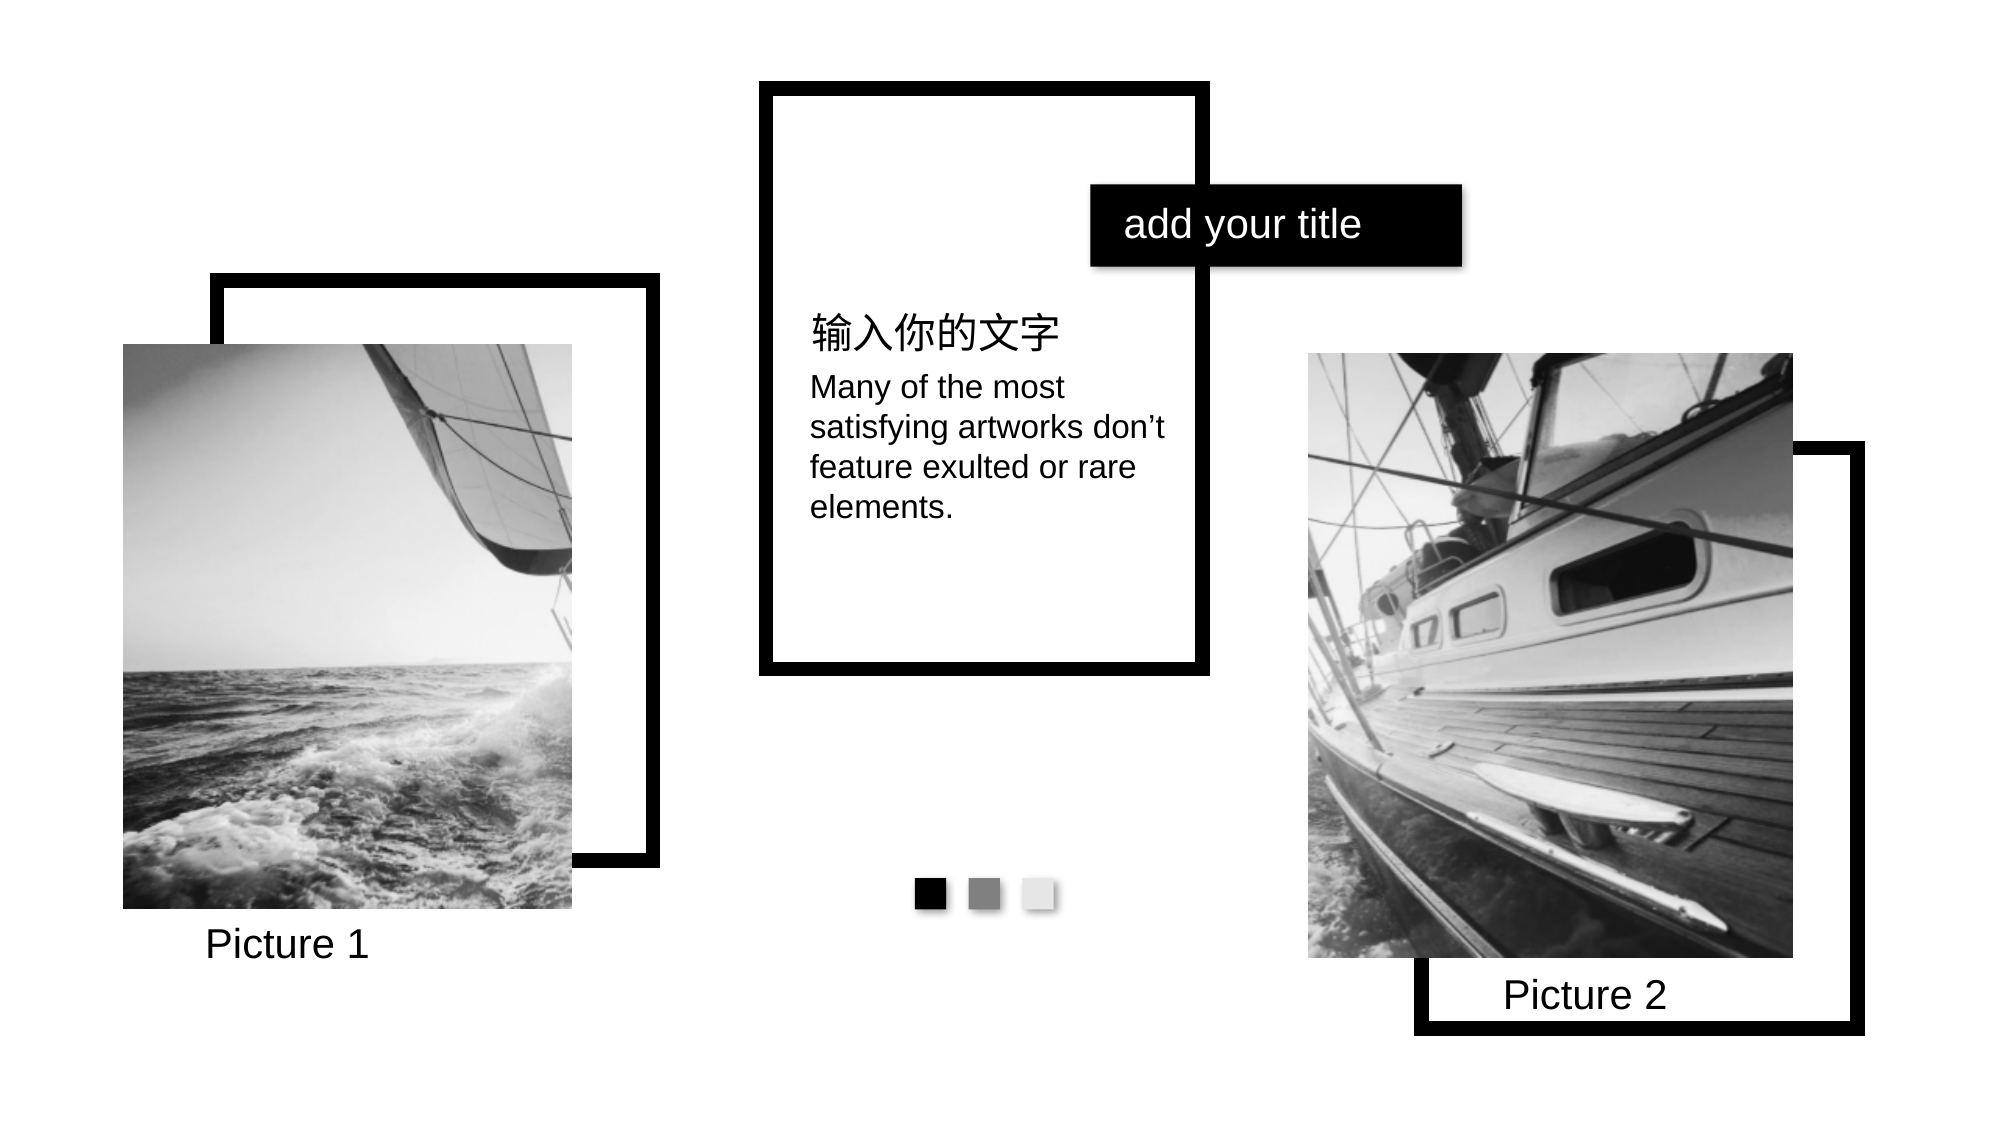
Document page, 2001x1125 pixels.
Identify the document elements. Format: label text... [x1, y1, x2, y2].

text_box add your title [1097, 189, 1455, 271]
text_box Picture 2 [1488, 960, 1683, 1025]
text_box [914, 877, 1054, 910]
text_box [1420, 447, 1859, 1029]
text_box [216, 279, 654, 862]
text_box 输入你的文字 [796, 299, 1077, 365]
picture [123, 344, 572, 910]
text_box [765, 88, 1203, 670]
text_box [1089, 183, 1463, 268]
picture [1308, 353, 1793, 958]
text_box Picture 1 [190, 910, 385, 974]
text_box Many of the most satisfying artworks don’t feature exulted or rare elements. [795, 357, 1195, 533]
